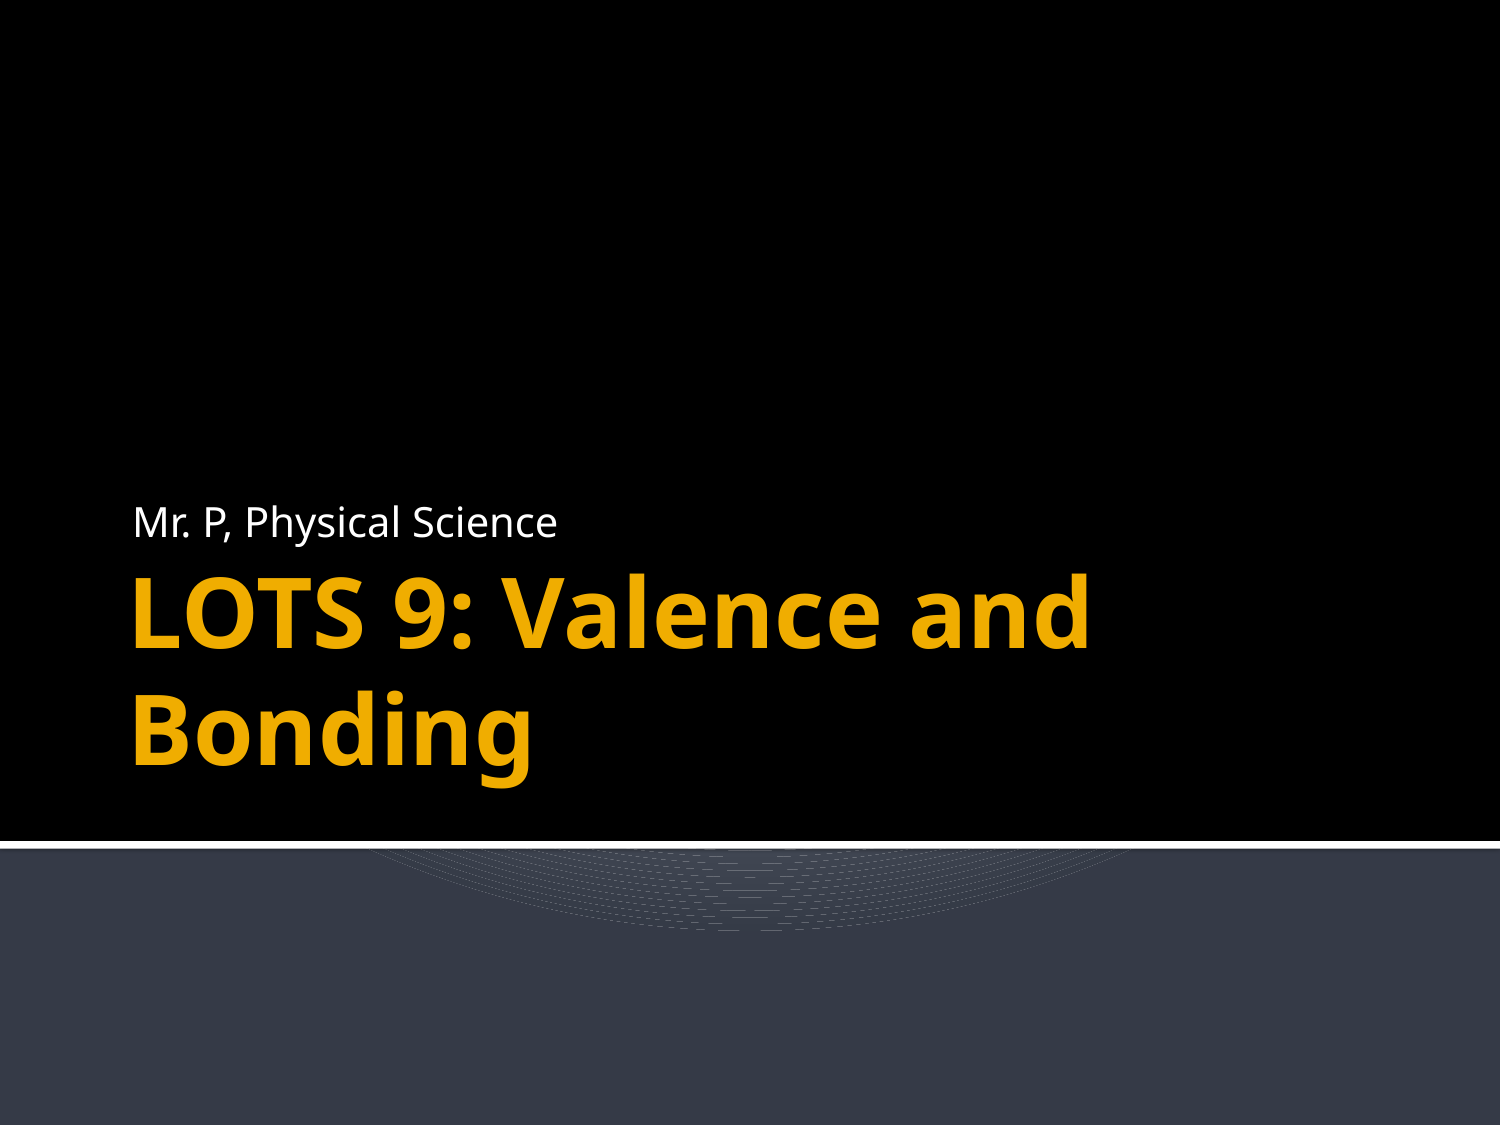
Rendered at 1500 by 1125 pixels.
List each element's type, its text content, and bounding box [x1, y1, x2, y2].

title LOTS 9: Valence and Bonding [112, 550, 1438, 825]
subtitle Mr. P, Physical Science [112, 299, 1438, 546]
